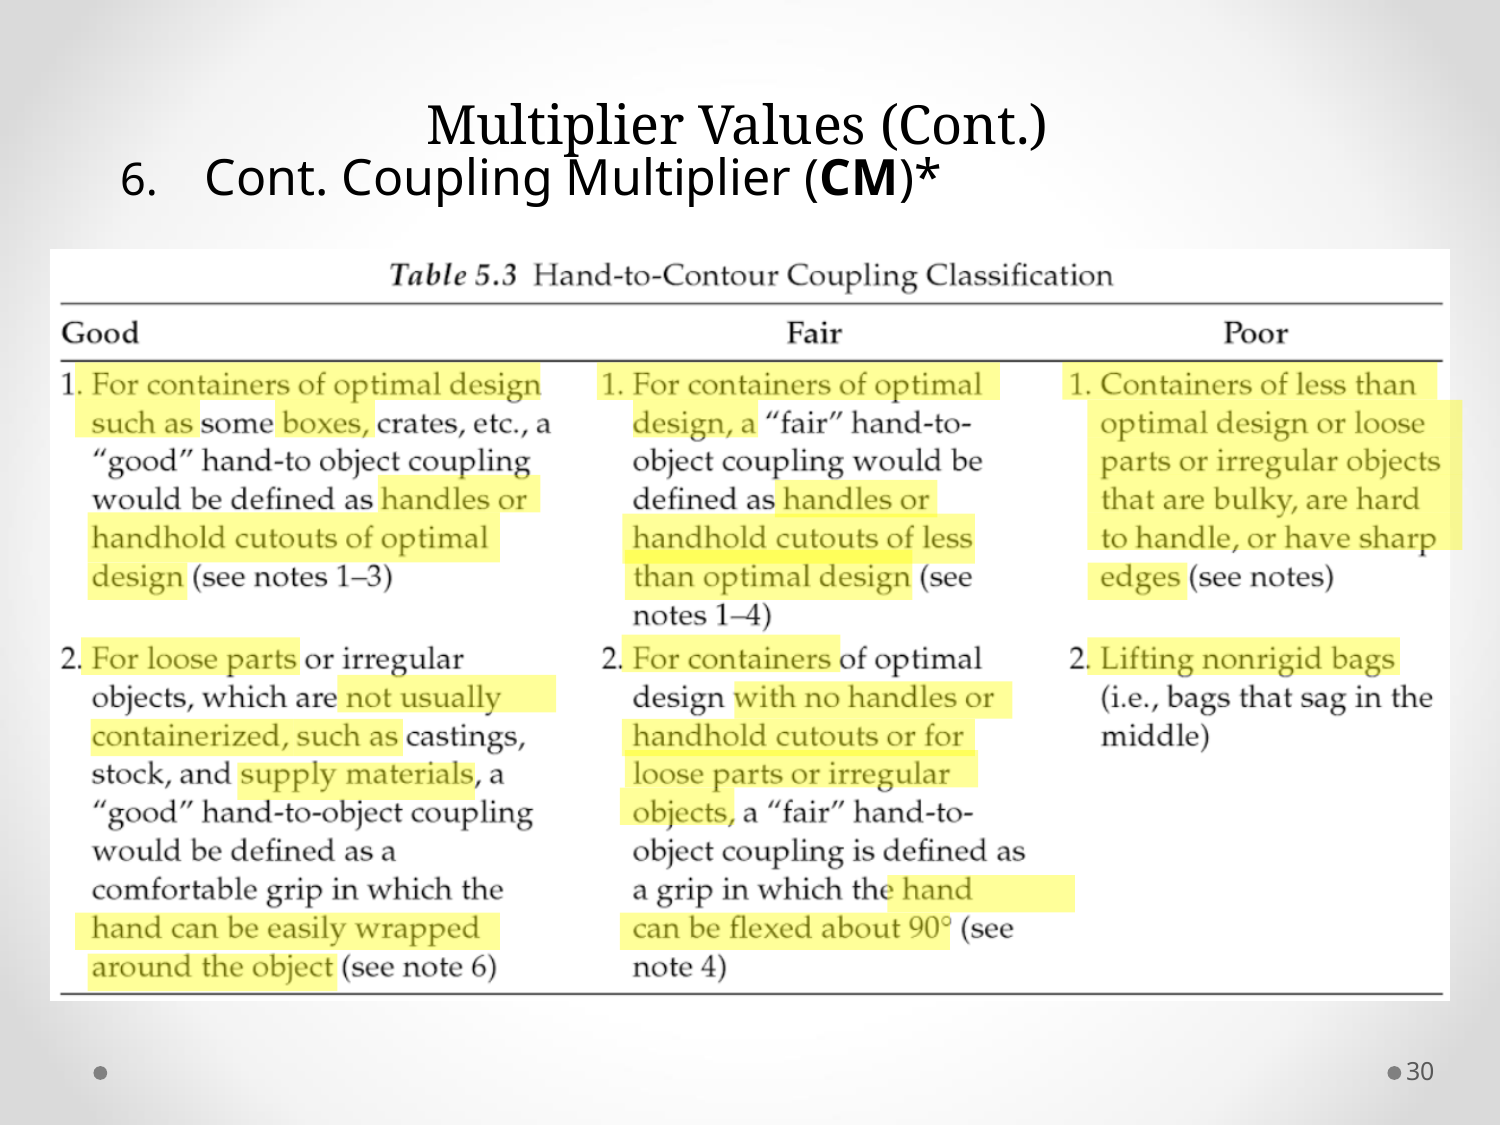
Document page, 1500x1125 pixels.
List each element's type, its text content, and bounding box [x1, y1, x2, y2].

slide_number 30 [1401, 1042, 1494, 1103]
text_box [1454, 473, 1465, 510]
title Multiplier Values (Cont.) [62, 62, 1413, 163]
picture [0, 0, 1500, 1125]
text_box [1454, 398, 1465, 435]
text_box [1454, 510, 1465, 552]
list Cont. Coupling Multiplier (CM)* [87, 137, 1488, 1113]
text_box [1454, 435, 1465, 473]
